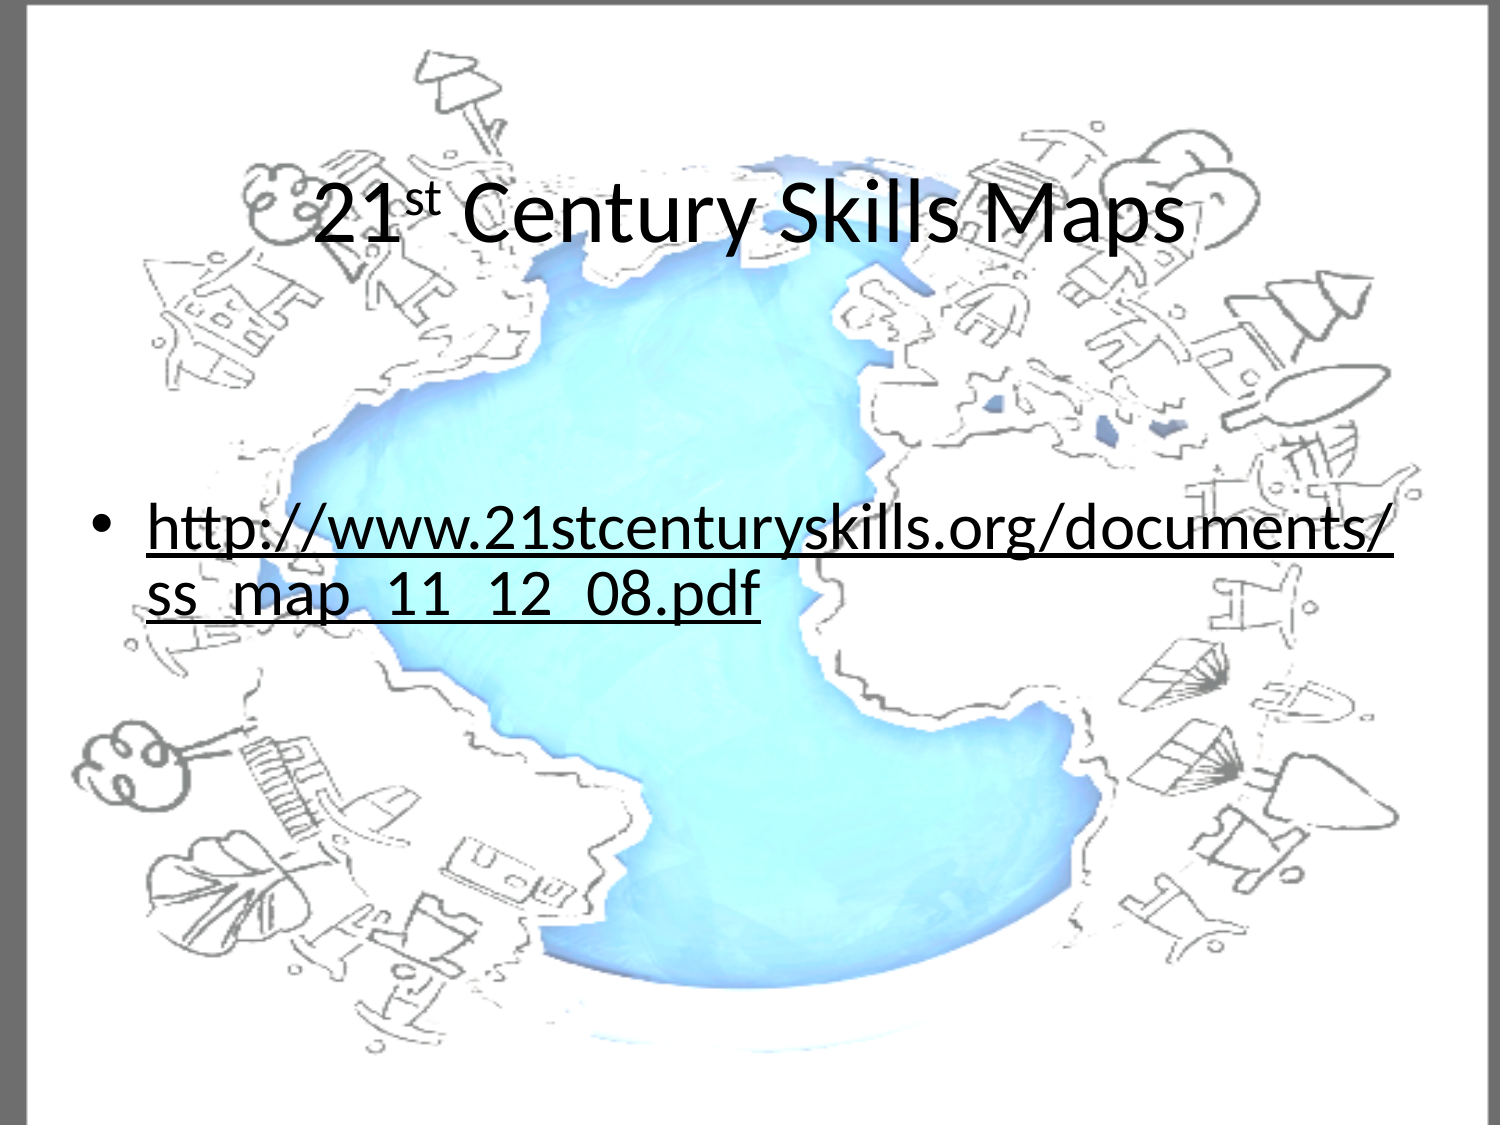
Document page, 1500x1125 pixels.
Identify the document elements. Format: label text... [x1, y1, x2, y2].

list http://www.21stcenturyskills.org/documents/ss_map_11_12_08.pdf [75, 474, 1425, 1005]
title 21st Century Skills Maps [75, 112, 1425, 300]
